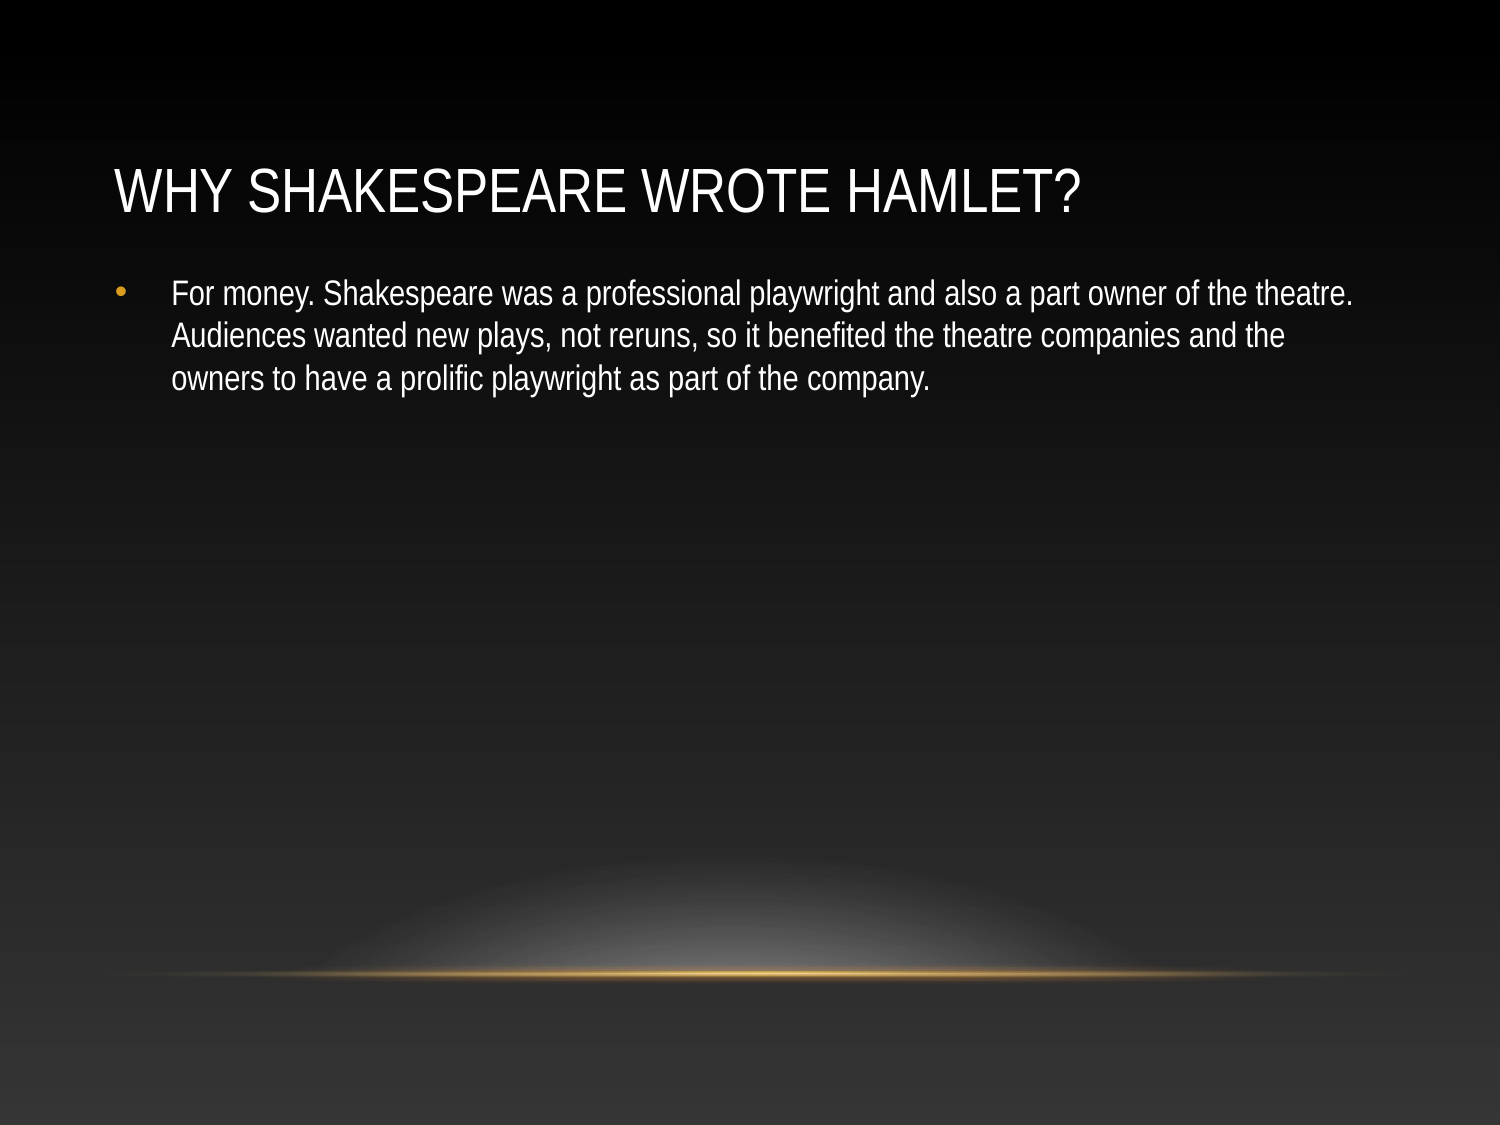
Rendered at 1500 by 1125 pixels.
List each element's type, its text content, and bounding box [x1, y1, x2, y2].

text_box For money. Shakespeare was a professional playwright and also a part owner of the theatre. Audiences wanted new plays, not reruns, so it benefited the theatre companies and the owners to have a prolific playwright as part of the company. [169, 267, 1363, 398]
picture [0, 0, 1500, 1125]
title WHY SHAKESPEARE WROTE HAMLET? [112, 147, 1088, 338]
text_box • [112, 266, 130, 311]
